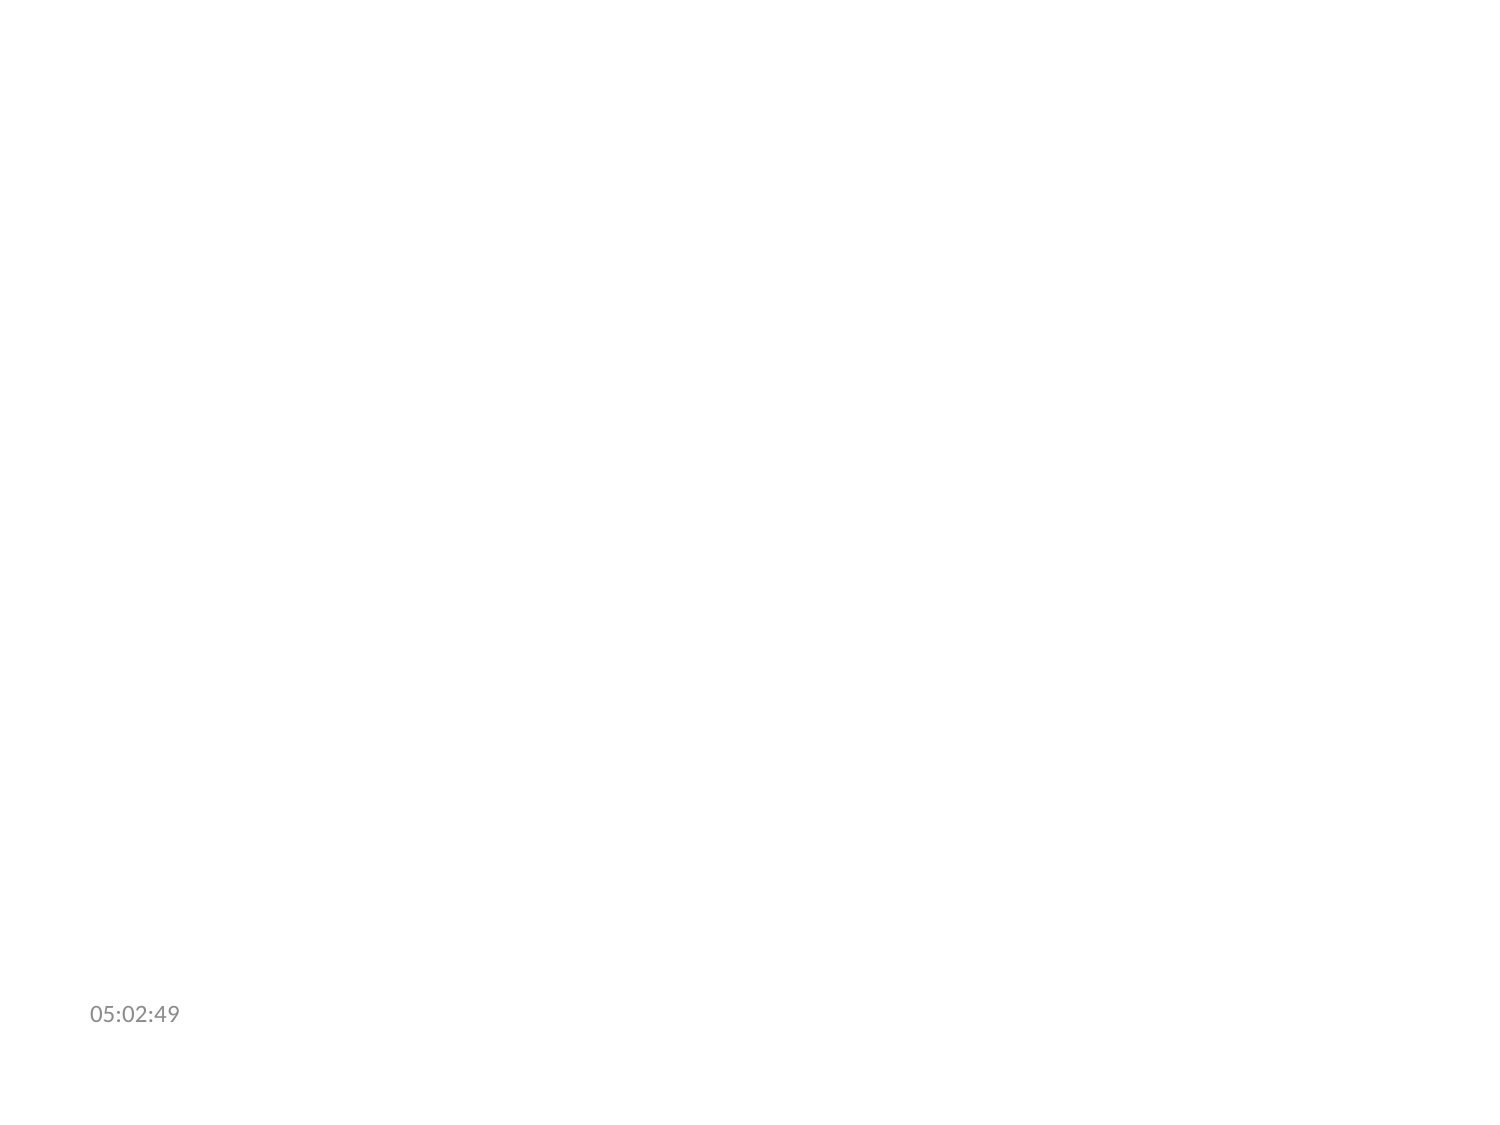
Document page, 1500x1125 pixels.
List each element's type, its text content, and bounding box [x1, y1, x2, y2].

text_box 15:35:09 [75, 982, 425, 1043]
